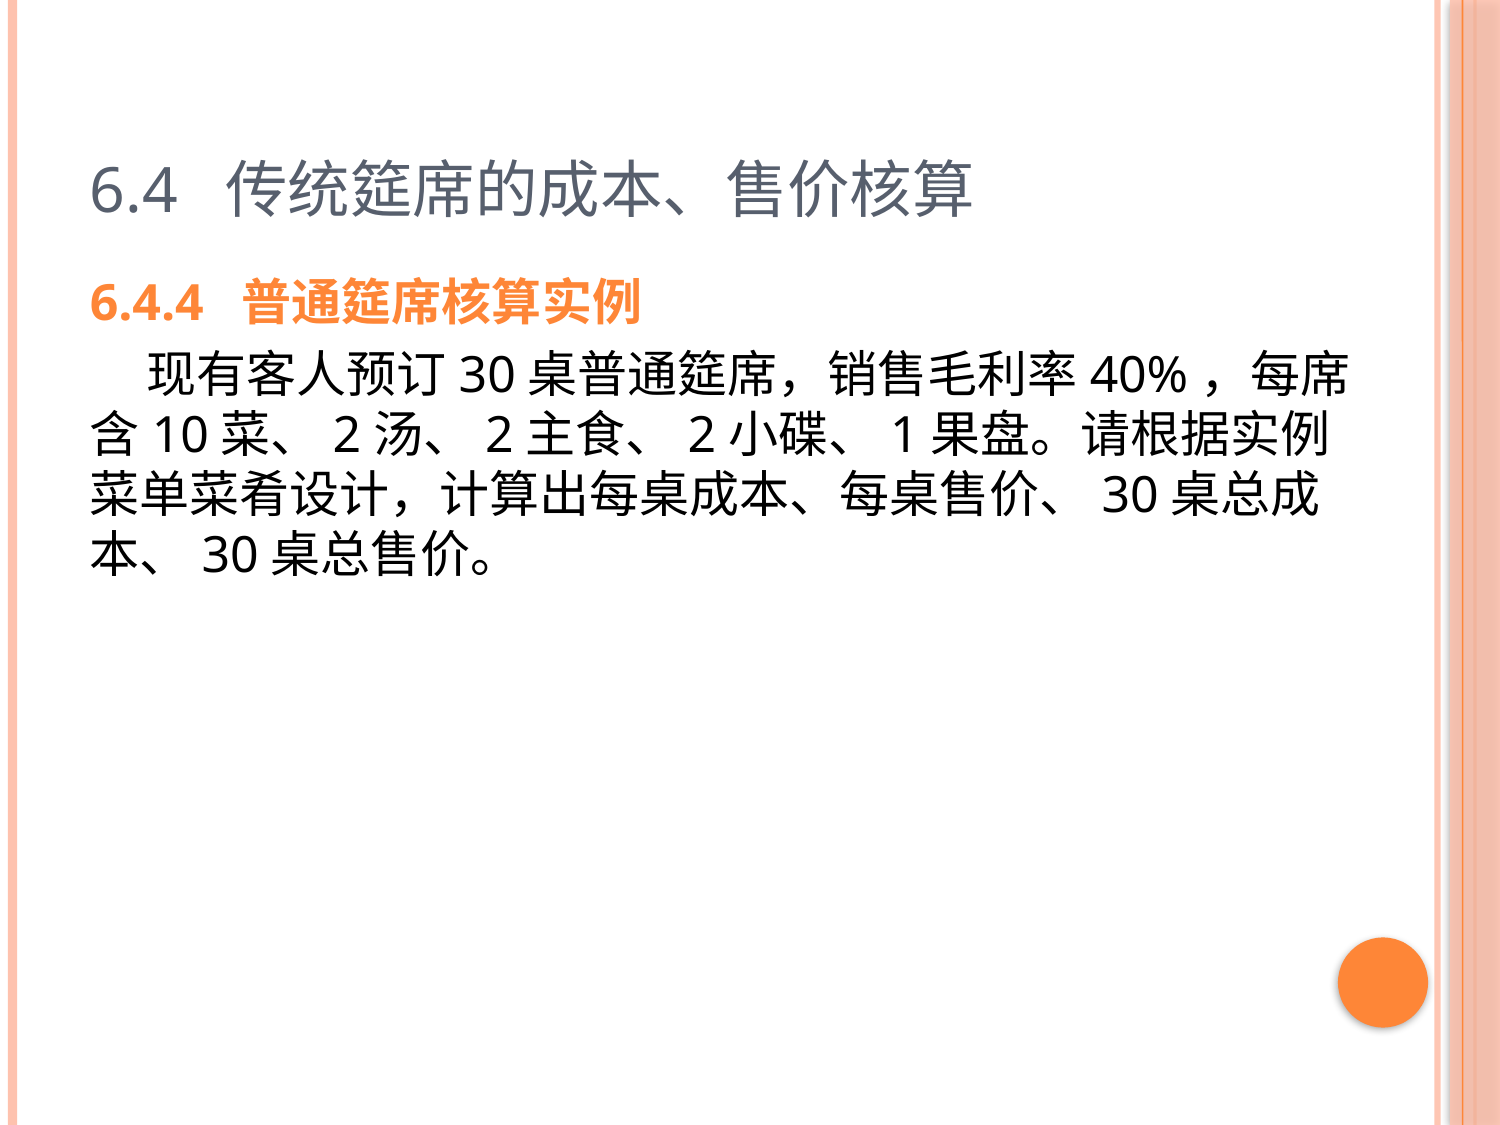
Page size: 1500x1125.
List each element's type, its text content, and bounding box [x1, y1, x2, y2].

list 6.4.4 普通筵席核算实例 现有客人预订30桌普通筵席，销售毛利率40%，每席含10菜、2汤、2主食、2小碟、1果盘。请根据实例菜单菜肴设计，计算出每桌成本、每桌售价、30桌总成本、30桌总售价。 [74, 262, 1371, 1063]
title 6.4 传统筵席的成本、售价核算 [75, 45, 1300, 233]
